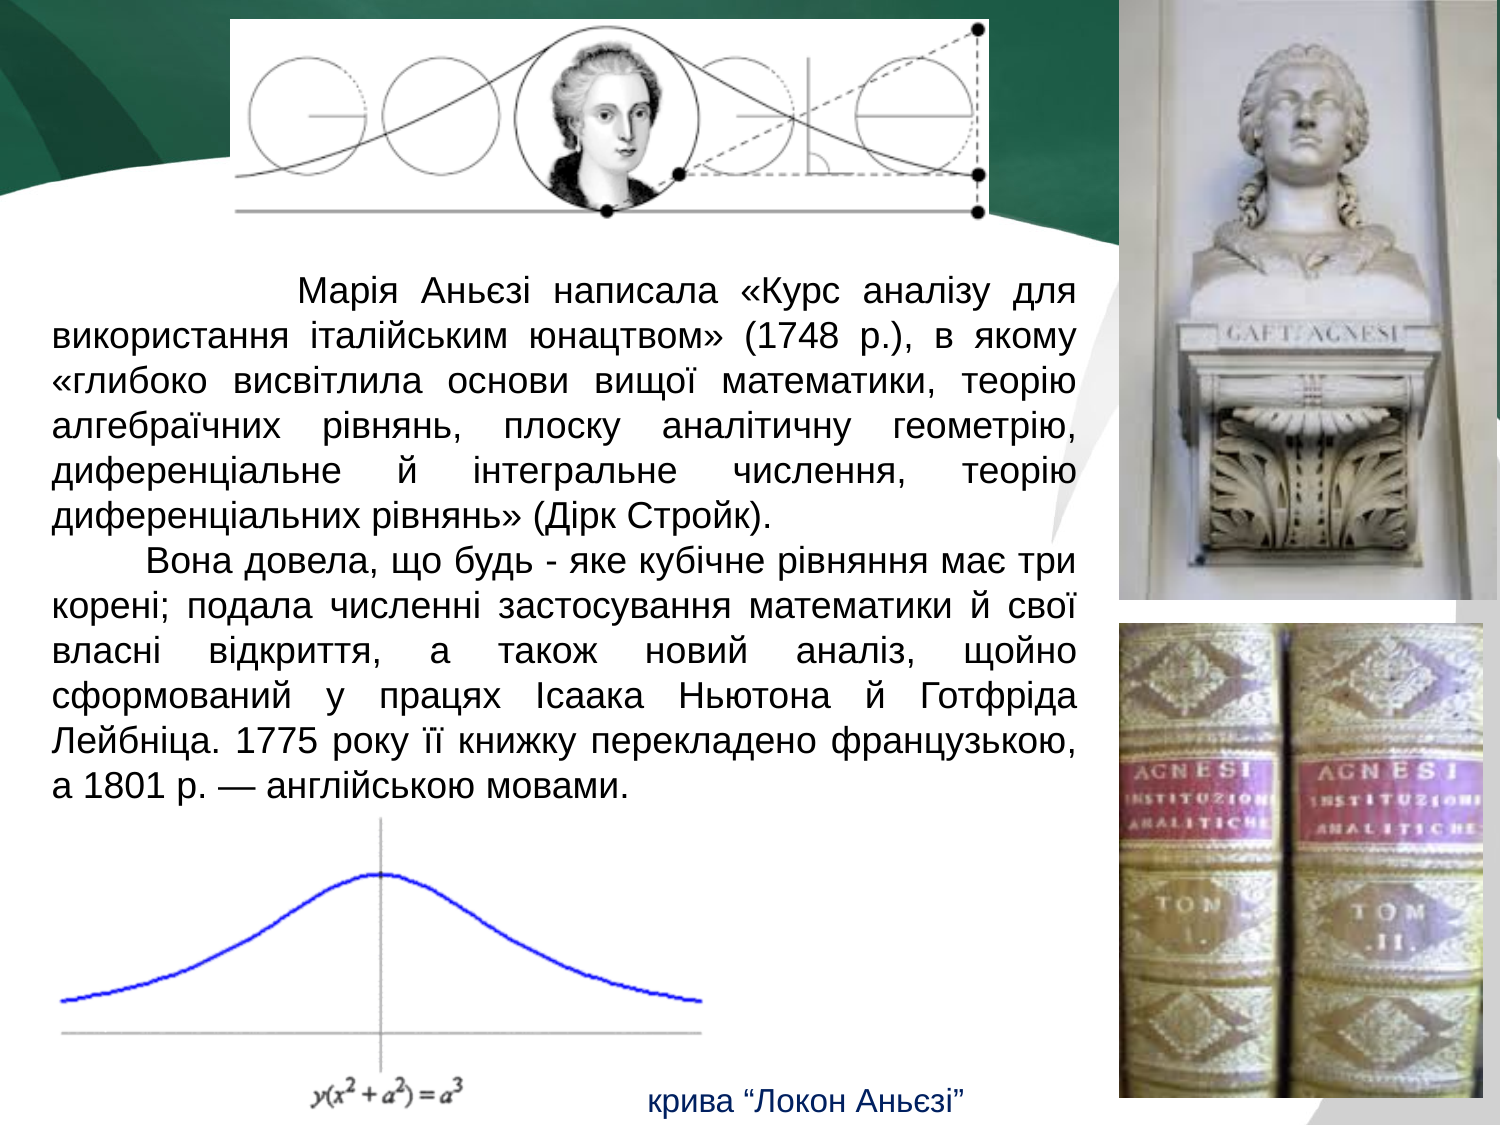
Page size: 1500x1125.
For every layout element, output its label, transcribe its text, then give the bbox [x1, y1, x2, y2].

text_box крива “Локон Аньєзі” [730, 1046, 1040, 1118]
picture [0, 0, 1500, 1125]
text_box Марія Аньєзі написала «Курс аналізу для використання італійським юнацтвом» (1748 р.), в якому «глибоко висвітлила основи вищої математики, теорію алгебраїчних рівнянь, плоску аналітичну геометрію, диференціальне й інтегральне числення, теорію диференціальних рівнянь» (Дірк Стройк). Вона довела, що будь - яке кубічне рівняння має три корені; подала численні застосування математики й свої власні відкриття, а також новий аналіз, щойно сформований у працях Ісаака Ньютона й Готфріда Лейбніца. 1775 року її книжку перекладено французькою, а 1801 р. — англійською мовами. [36, 258, 1093, 813]
